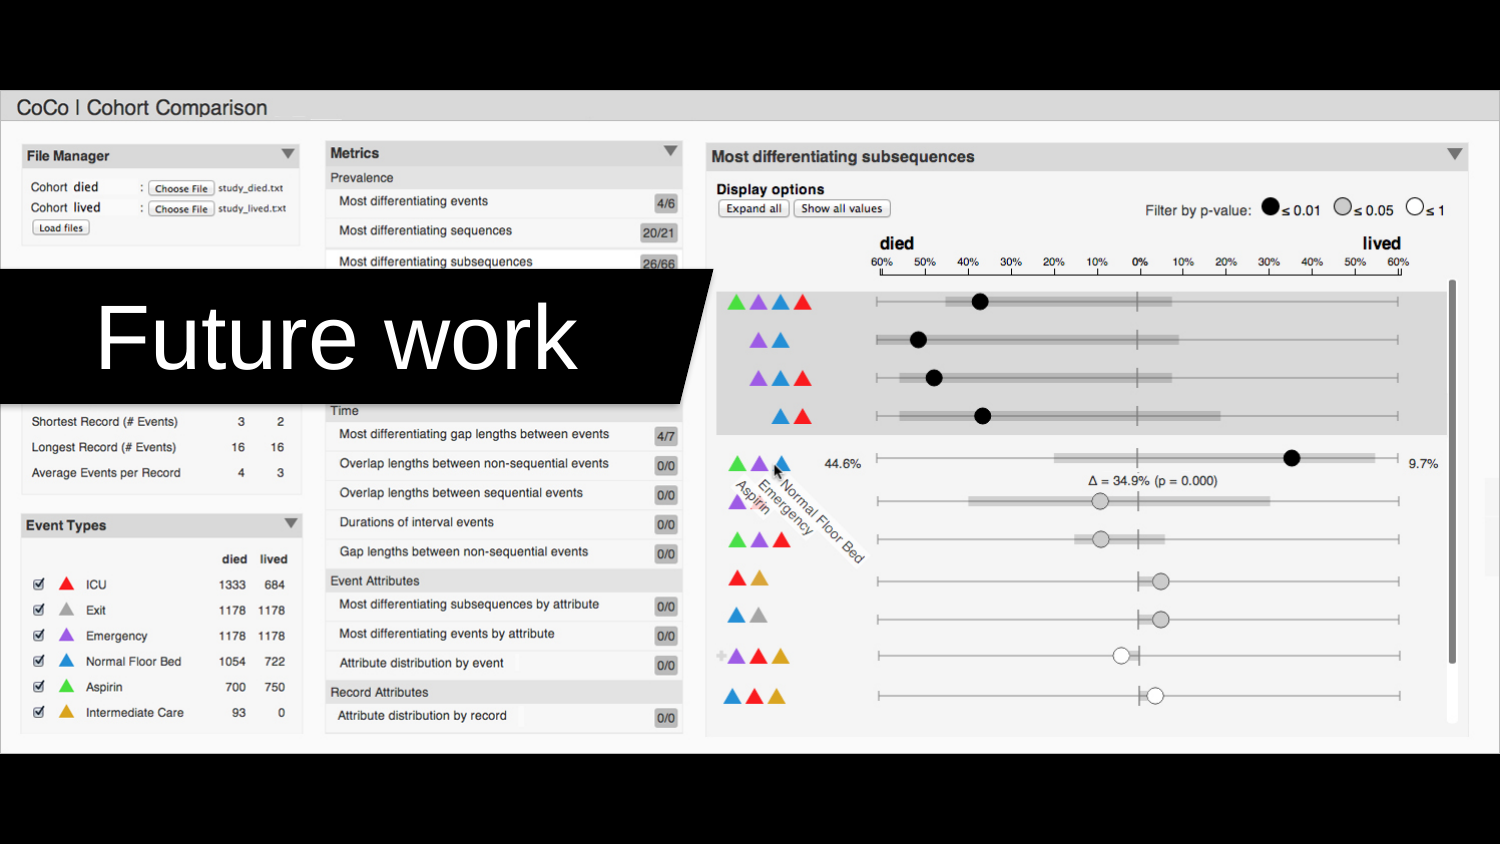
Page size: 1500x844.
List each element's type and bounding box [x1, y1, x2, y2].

picture [0, 89, 1500, 754]
